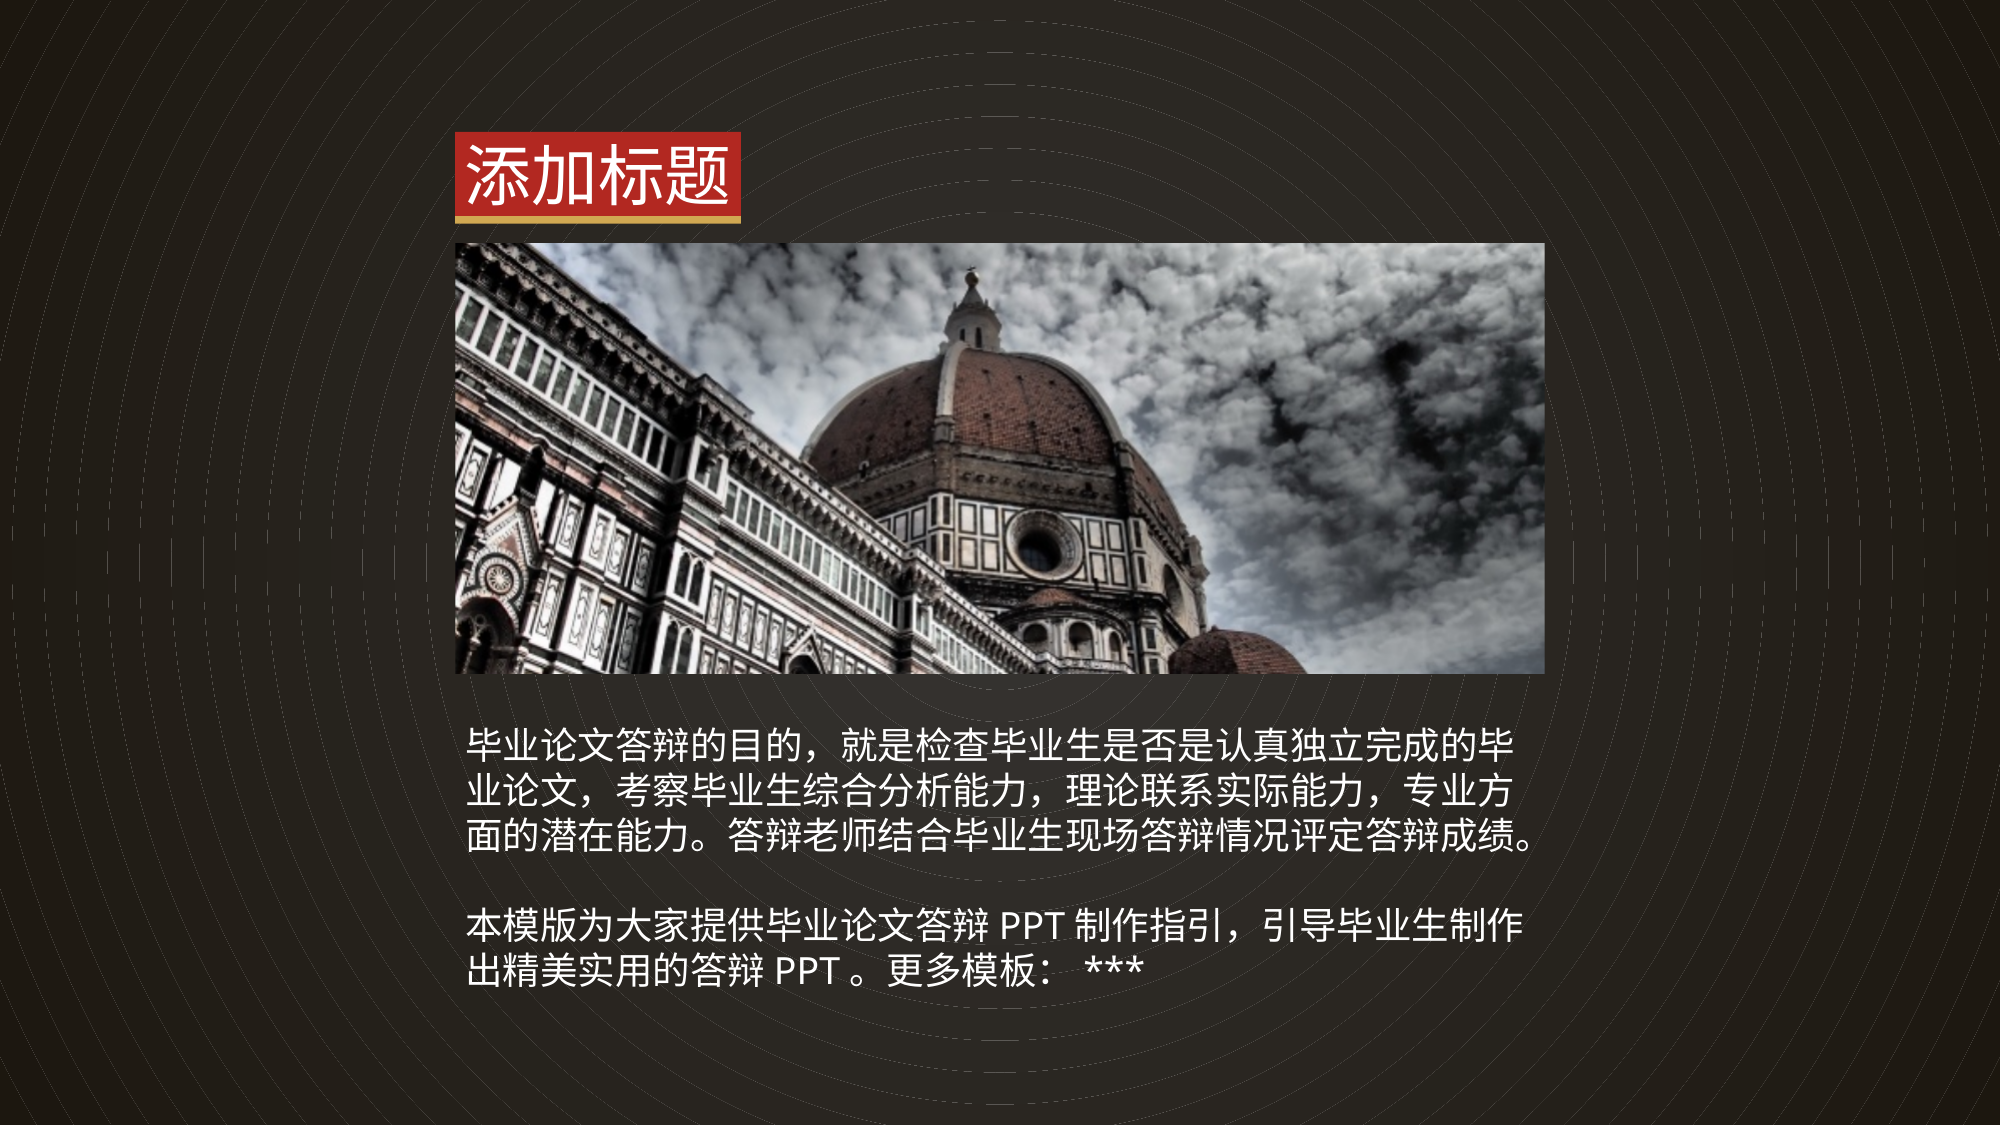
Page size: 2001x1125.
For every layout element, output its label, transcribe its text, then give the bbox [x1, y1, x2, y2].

text_box 添加标题 [455, 131, 741, 215]
text_box [454, 242, 1546, 675]
text_box [454, 215, 742, 225]
text_box 毕业论文答辩的目的，就是检查毕业生是否是认真独立完成的毕业论文，考察毕业生综合分析能力，理论联系实际能力，专业方面的潜在能力。答辩老师结合毕业生现场答辩情况评定答辩成绩。 本模版为大家提供毕业论文答辩PPT制作指引，引导毕业生制作出精美实用的答辩PPT。更多模板：*** [450, 714, 1554, 1000]
